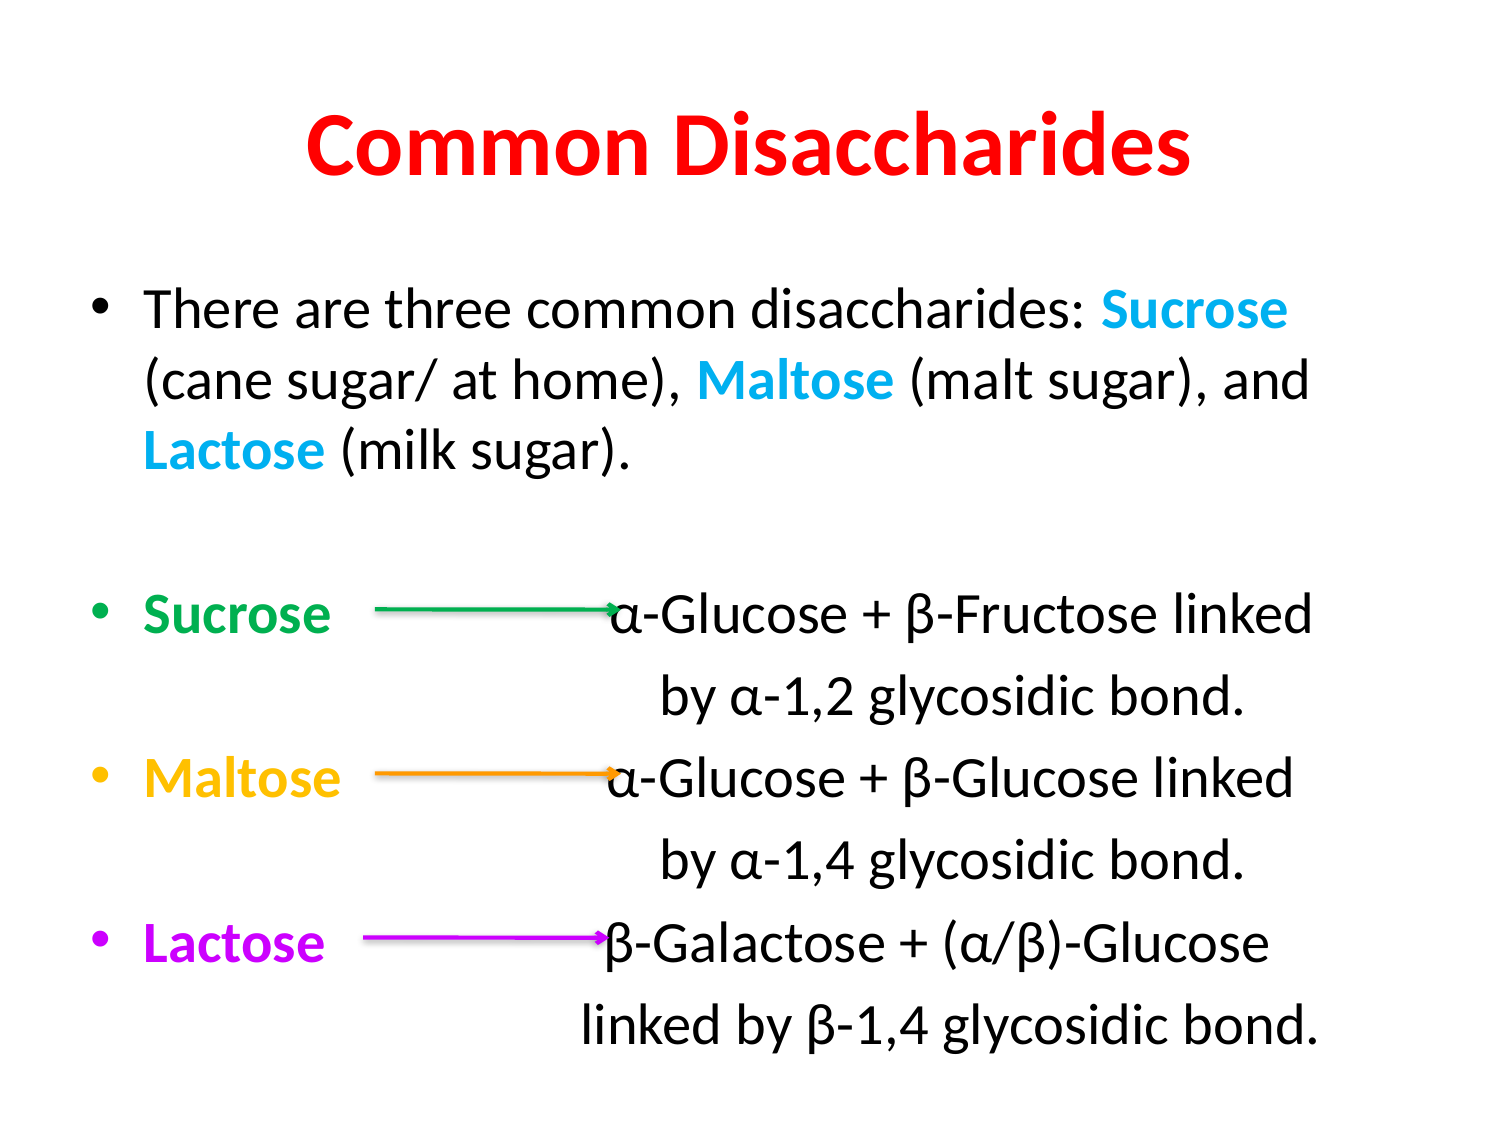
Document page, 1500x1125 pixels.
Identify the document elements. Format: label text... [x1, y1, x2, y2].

list There are three common disaccharides: Sucrose (cane sugar/ at home), Maltose (malt sugar), and Lactose (milk sugar). Sucrose α-Glucose + β-Fructose linked by α-1,2 glycosidic bond. Maltose α-Glucose + β-Glucose linked by α-1,4 glycosidic bond. Lactose β-Galactose + (α/β)-Glucose linked by β-1,4 glycosidic bond. [75, 262, 1425, 1079]
title Common Disaccharides [75, 45, 1425, 233]
